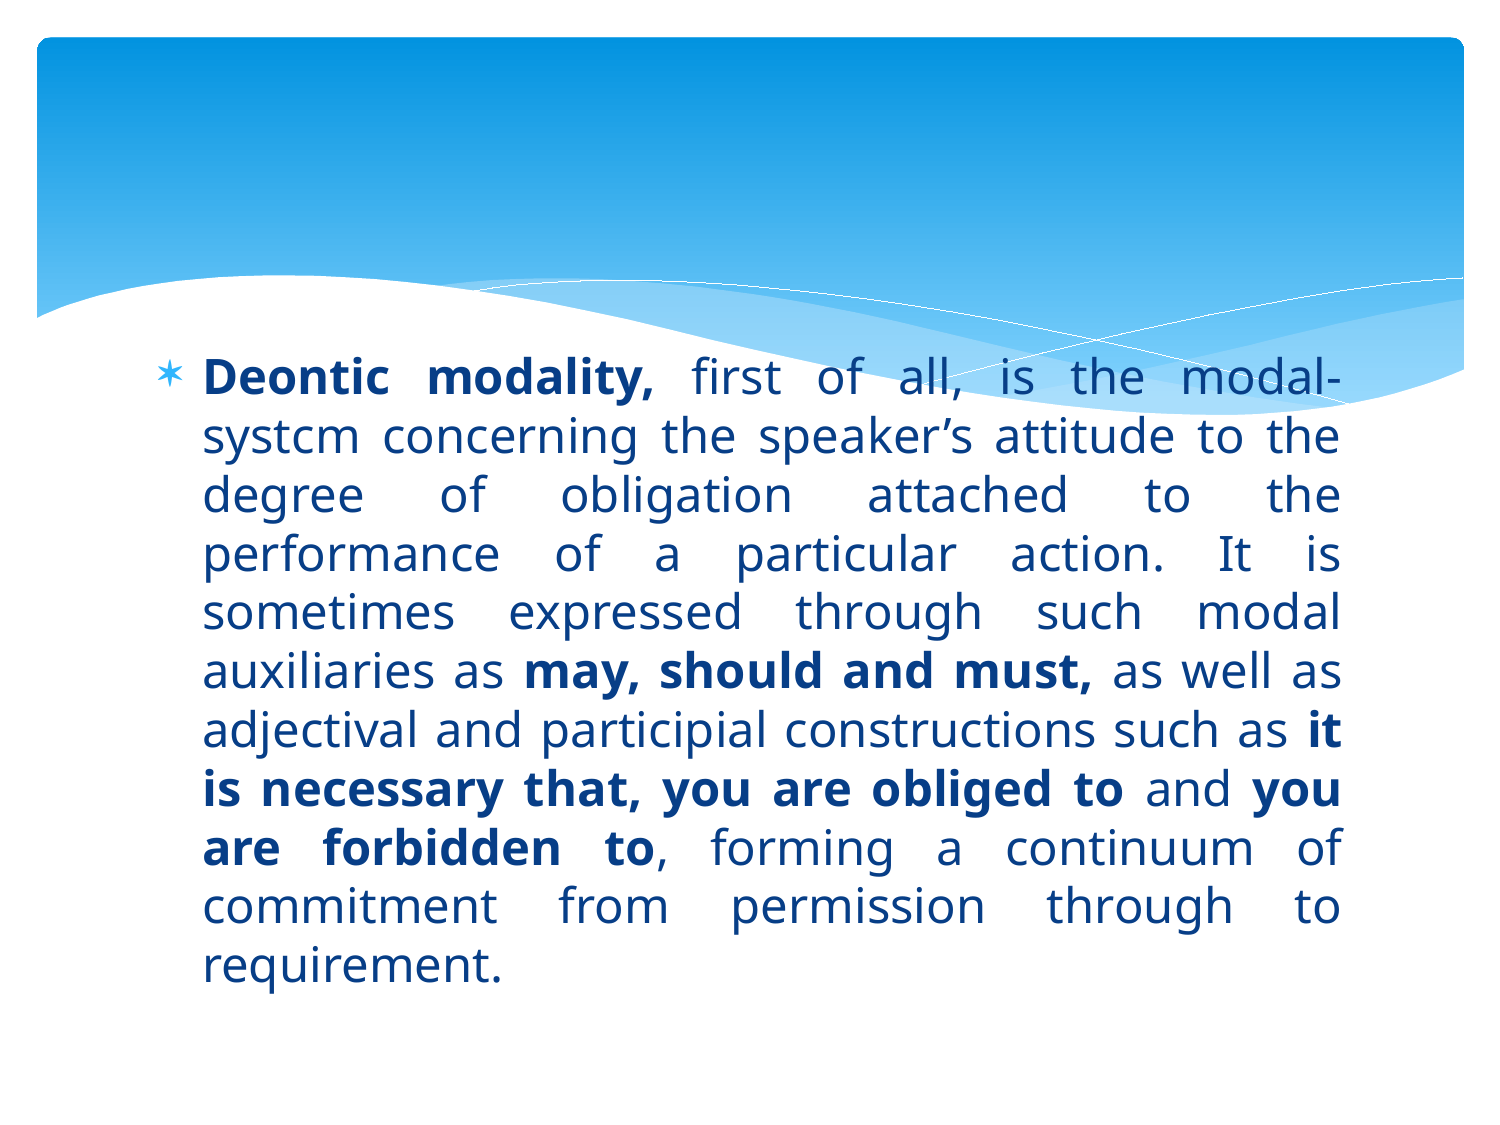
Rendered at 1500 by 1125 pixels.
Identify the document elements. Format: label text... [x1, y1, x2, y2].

list Deontic modality, first of all, is the modal-systcm concerning the speaker’s attitude to the degree of obligation attached to the performance of a particular action. It is sometimes expressed through such modal auxiliaries as may, should and must, as well as adjectival and participial constructions such as it is necessary that, you are obliged to and you are forbidden to, forming a continuum of commitment from permission through to requirement. [143, 338, 1359, 1005]
